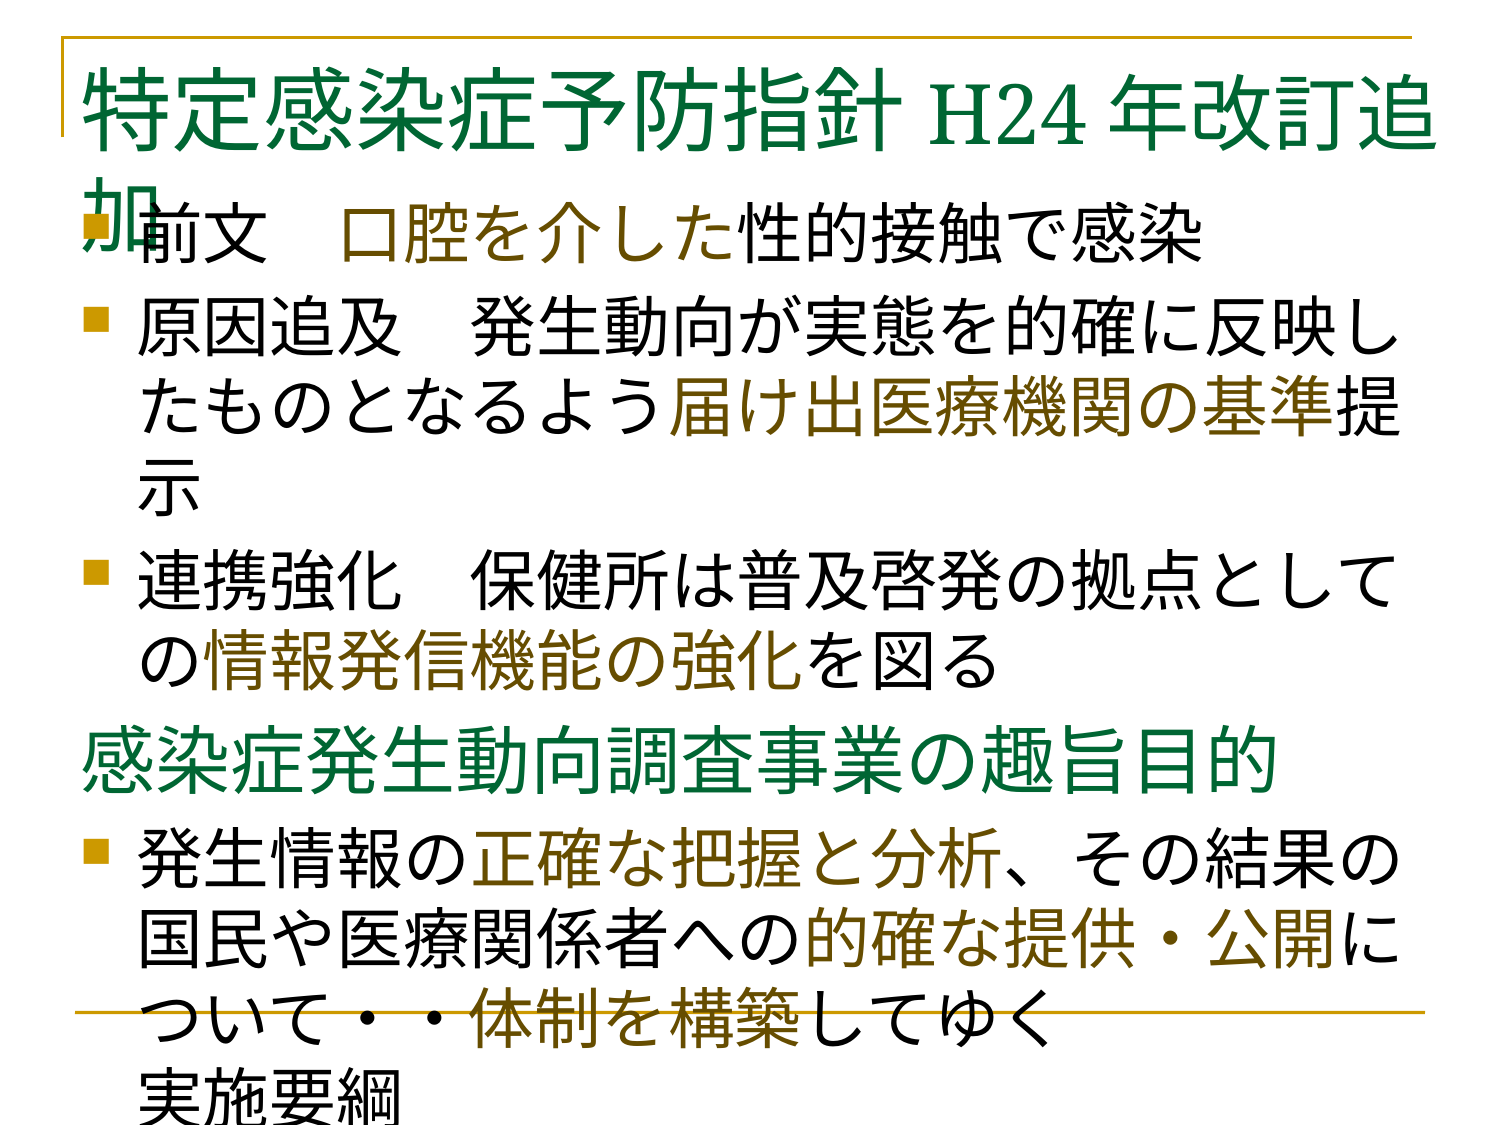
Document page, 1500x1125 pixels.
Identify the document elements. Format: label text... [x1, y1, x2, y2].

title 特定感染症予防指針H24年改訂追加 [64, 45, 1500, 185]
list 前文 口腔を介した性的接触で感染 原因追及 発生動向が実態を的確に反映したものとなるよう届け出医療機関の基準提示 連携強化 保健所は普及啓発の拠点としての情報発信機能の強化を図る 感染症発生動向調査事業の趣旨目的 発生情報の正確な把握と分析、その結果の国民や医療関係者への的確な提供・公開について・・体制を構築してゆく 実施要綱 [64, 184, 1448, 988]
